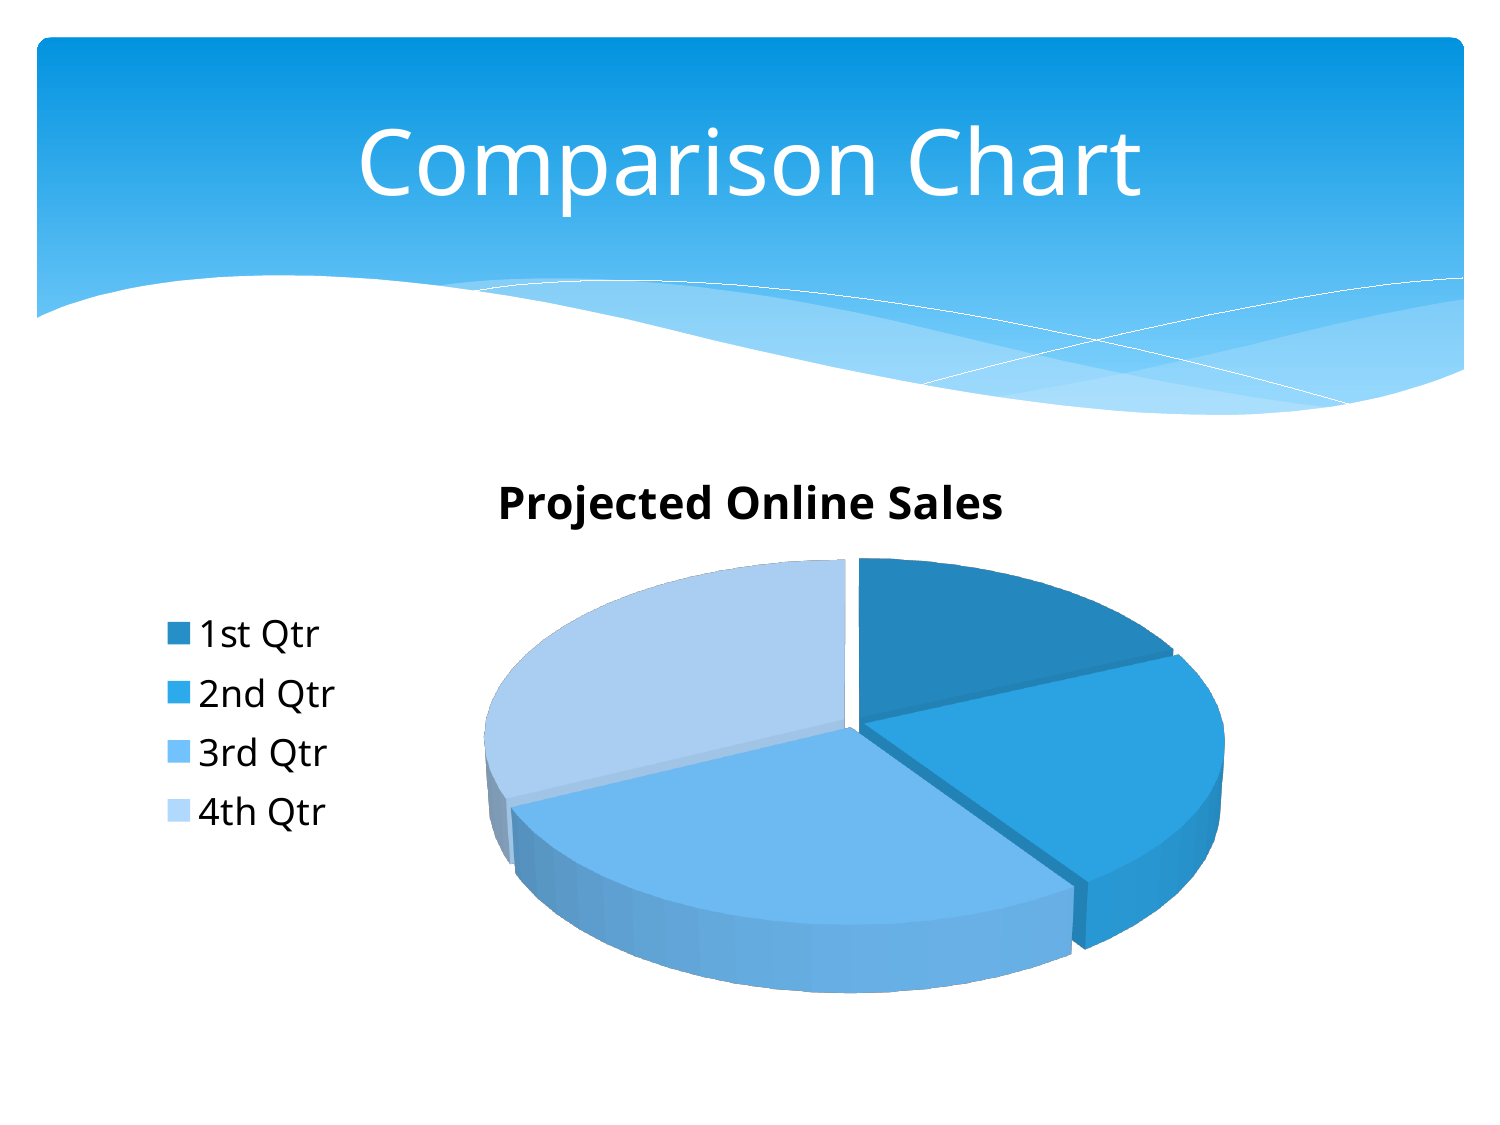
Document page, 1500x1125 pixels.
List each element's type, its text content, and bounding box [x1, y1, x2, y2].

title Comparison Chart [75, 55, 1425, 261]
chart [142, 438, 1359, 1006]
